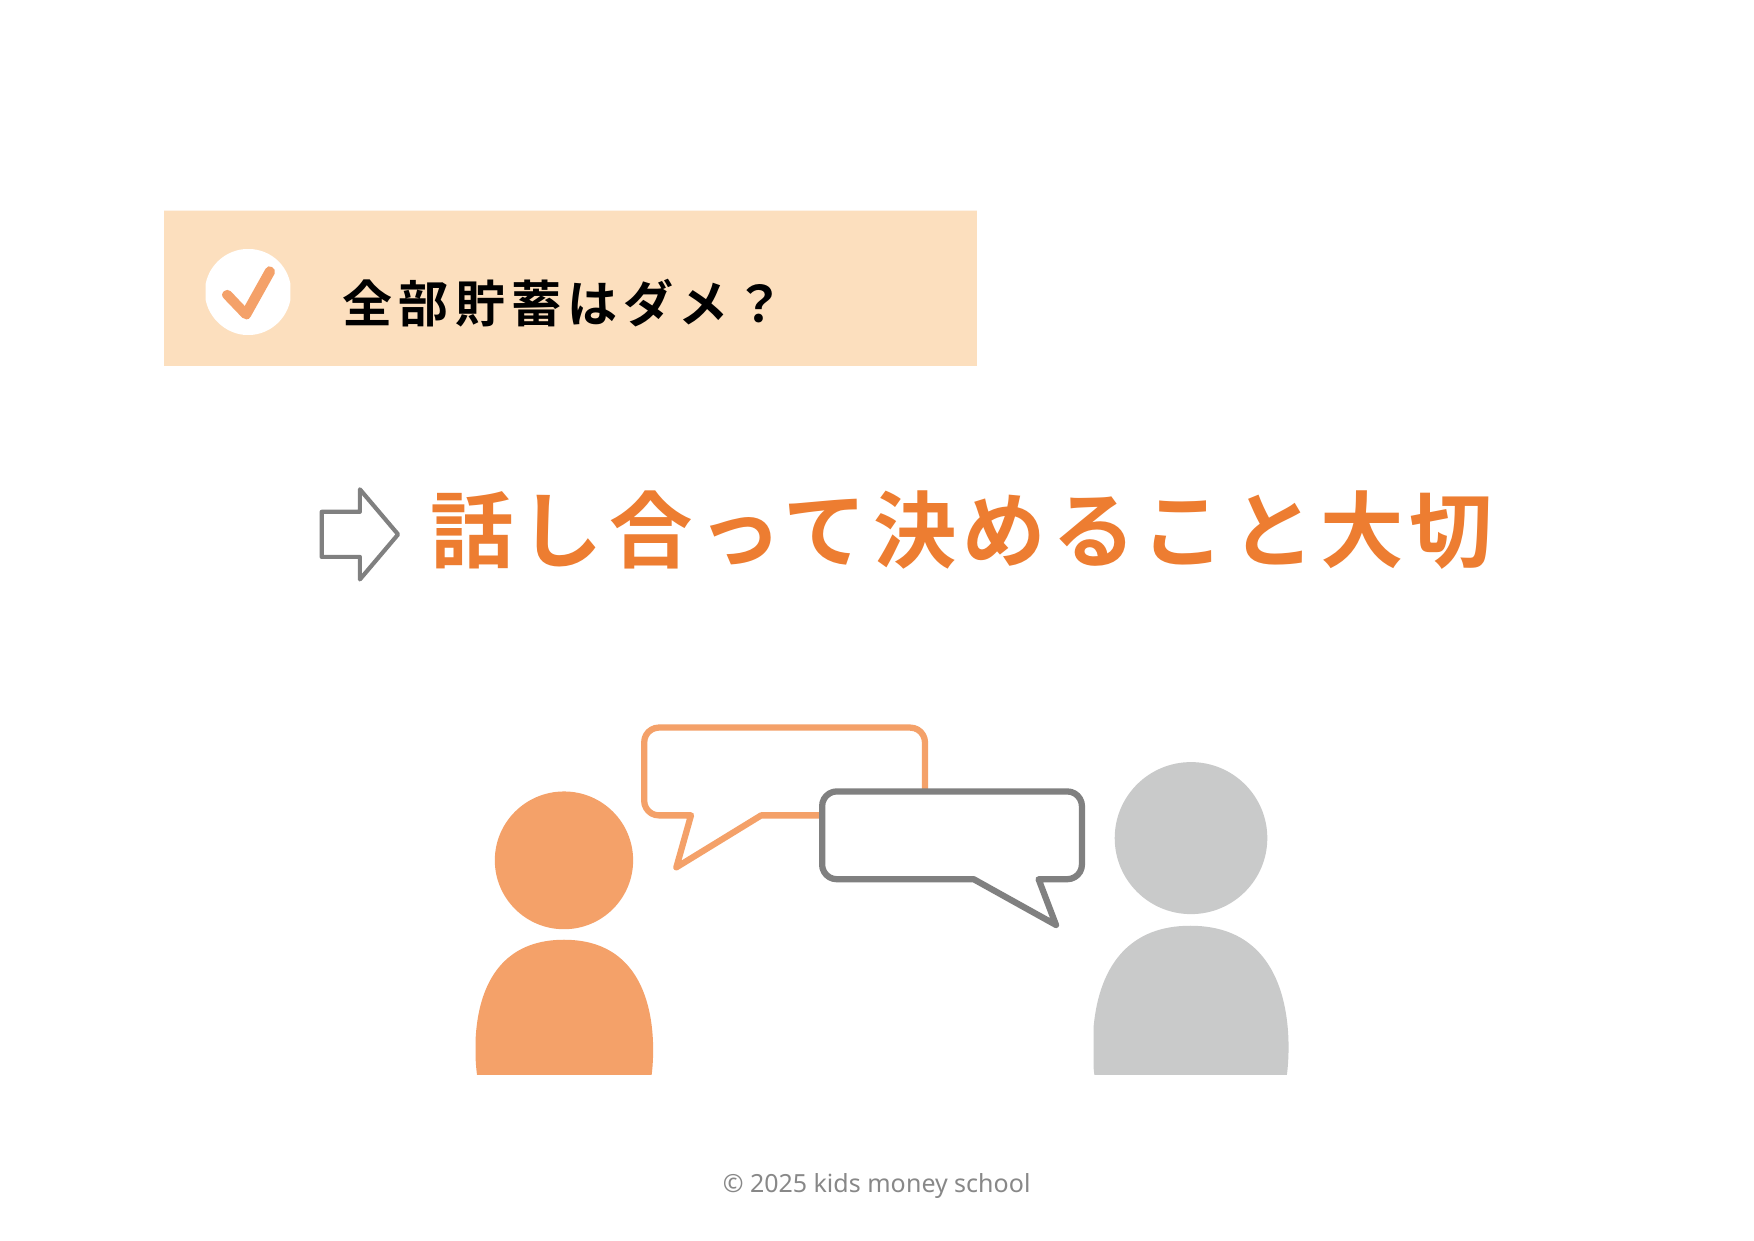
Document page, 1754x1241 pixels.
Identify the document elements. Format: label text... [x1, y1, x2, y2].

text_box [319, 487, 400, 582]
text_box [642, 725, 928, 760]
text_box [475, 761, 1290, 1076]
text_box 話し合って決めること大切 [415, 436, 1539, 620]
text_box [163, 210, 978, 367]
